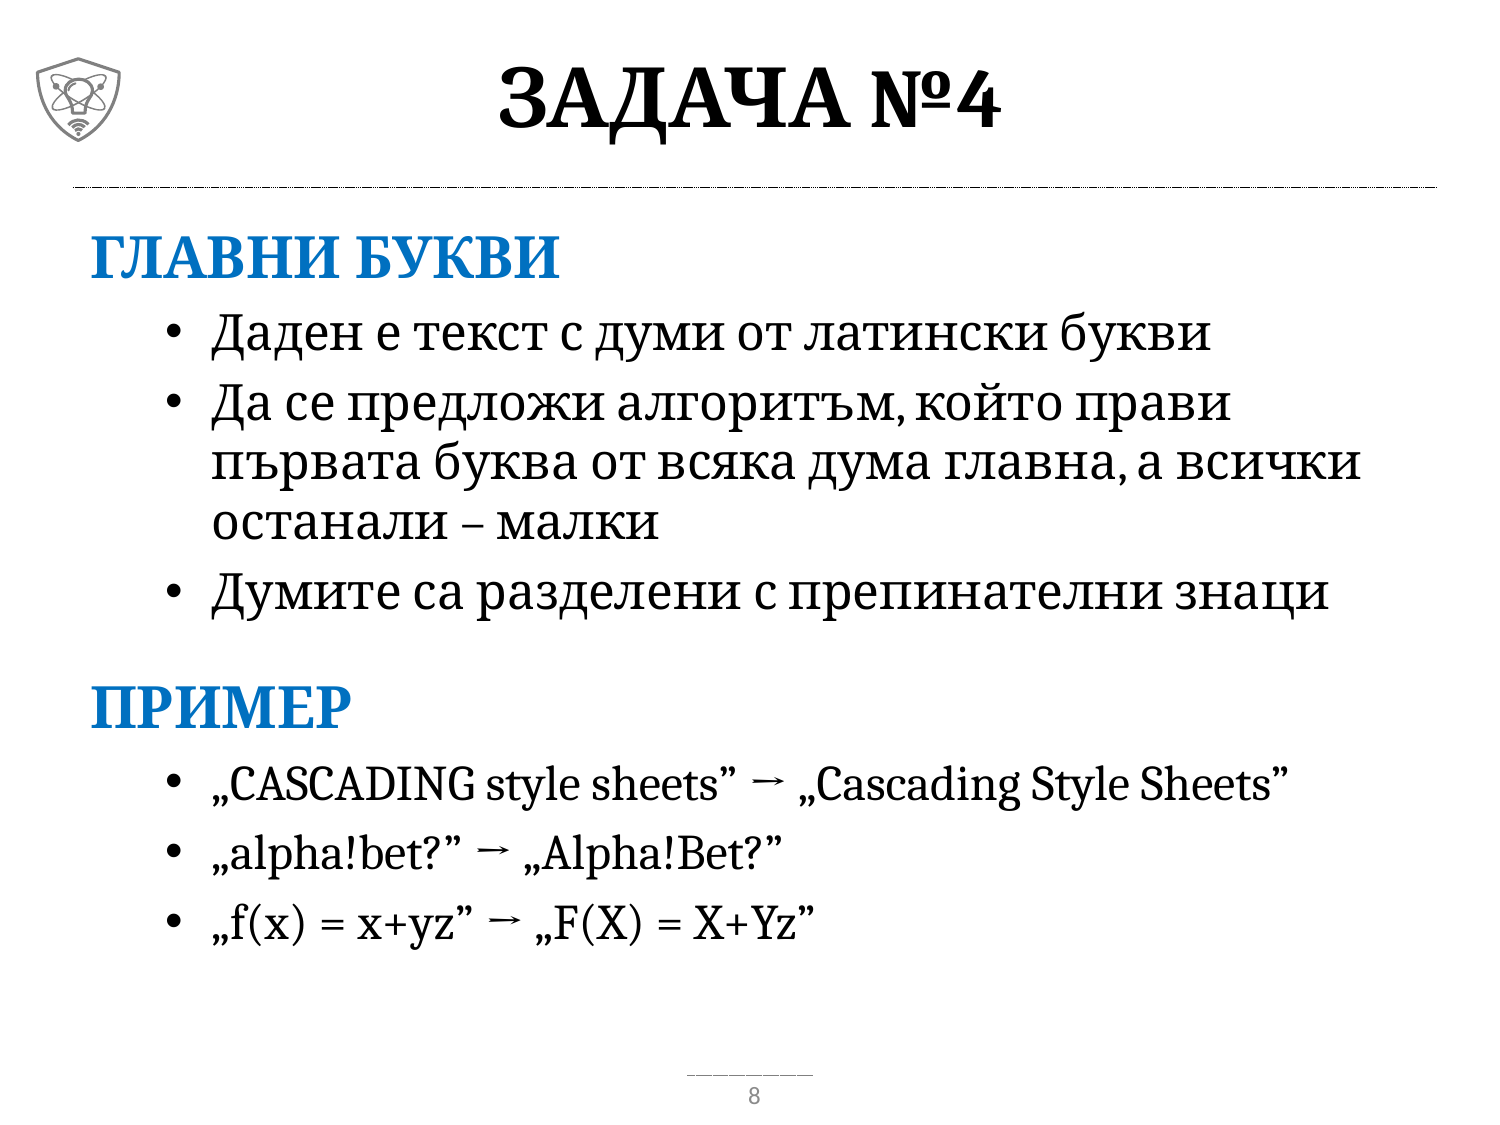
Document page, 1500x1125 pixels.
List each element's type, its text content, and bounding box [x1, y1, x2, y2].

slide_number 8 [579, 1065, 930, 1125]
title Задача №4 [0, 0, 1500, 188]
list Главни букви Даден е текст с думи от латински букви Да се предложи алгоритъм, който прави първата буква от всяка дума главна, а всички останали – малки Думите са разделени с препинателни знаци Пример „CASCADING style sheets” → „Cascading Style Sheets” „alpha!bet?” → „Alpha!Bet?” „f(x) = x+yz” → „F(X) = X+Yz” [75, 212, 1450, 1063]
